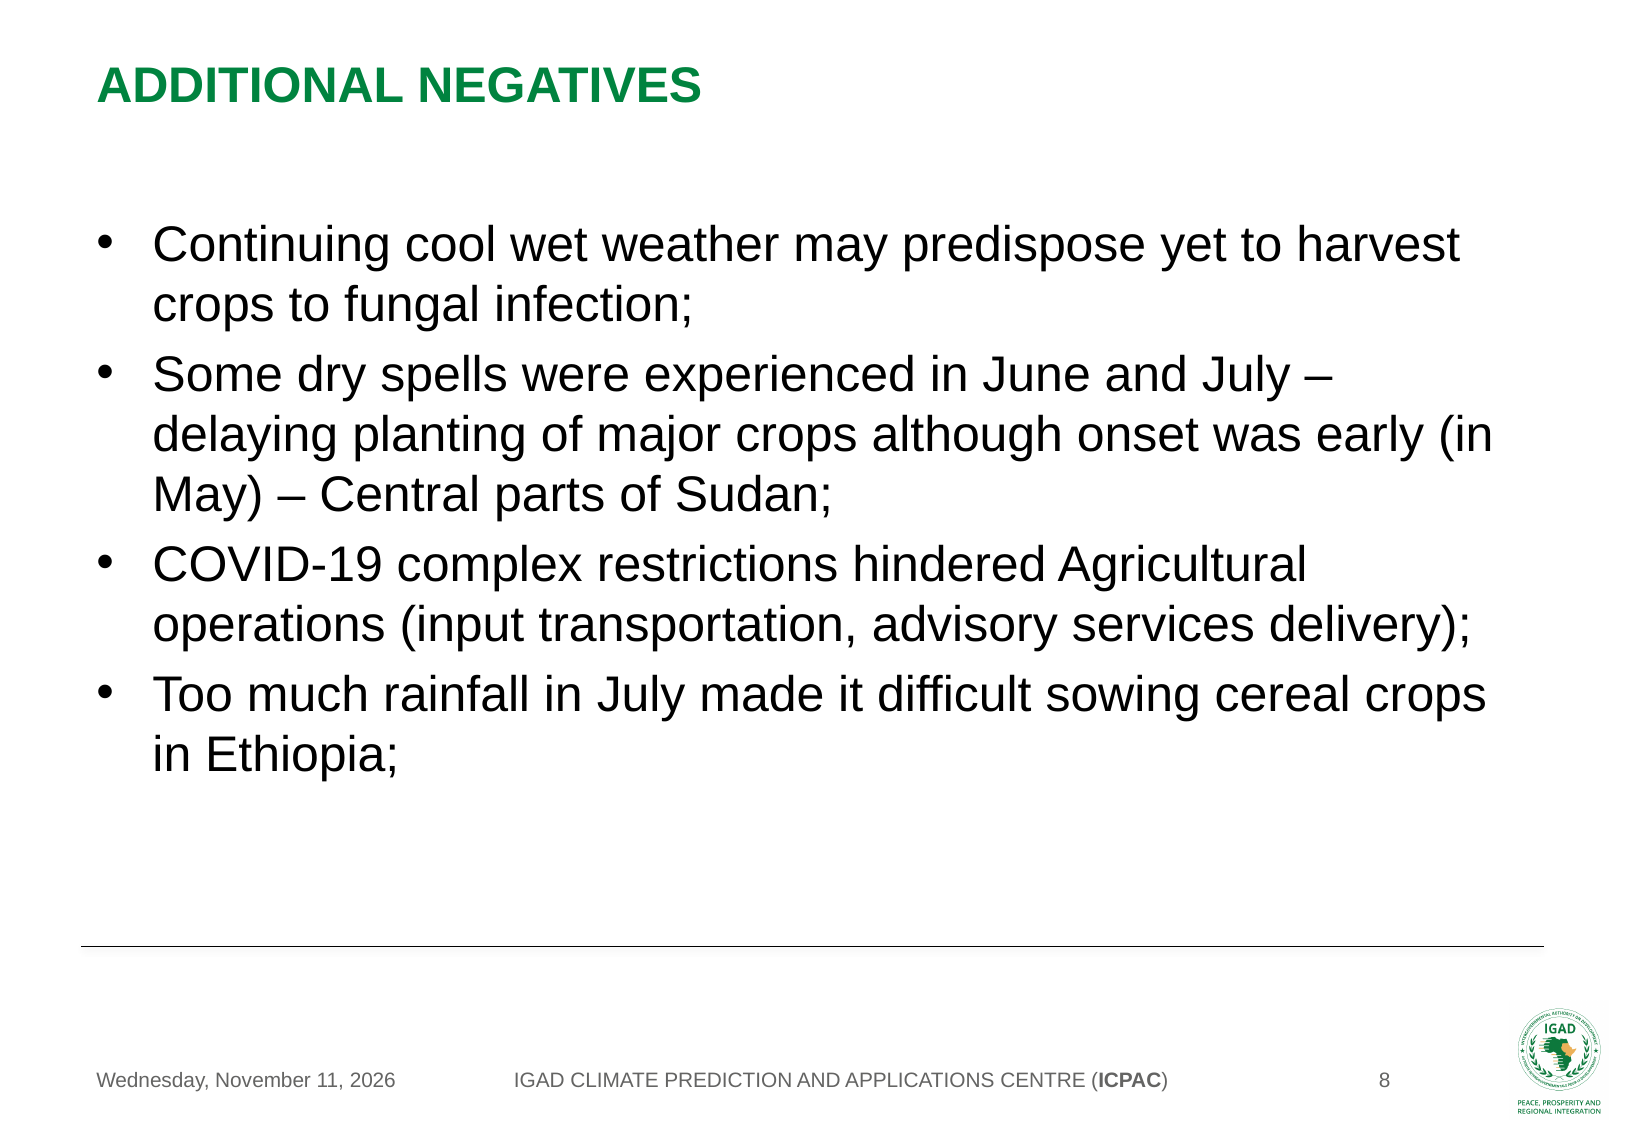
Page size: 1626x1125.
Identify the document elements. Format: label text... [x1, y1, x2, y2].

list Continuing cool wet weather may predispose yet to harvest crops to fungal infection; Some dry spells were experienced in June and July – delaying planting of major crops although onset was early (in May) – Central parts of Sudan; COVID-19 complex restrictions hindered Agricultural operations (input transportation, advisory services delivery); Too much rainfall in July made it difficult sowing cereal crops in Ethiopia; [81, 204, 1544, 947]
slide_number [81, 1064, 461, 1094]
footer IGAD CLIMATE PREDICTION AND APPLICATIONS CENTRE (ICPAC) [487, 1064, 1195, 1094]
title Additional negatives [81, 45, 1544, 175]
picture [1509, 1000, 1609, 1120]
slide_number 8 [1352, 1064, 1417, 1094]
